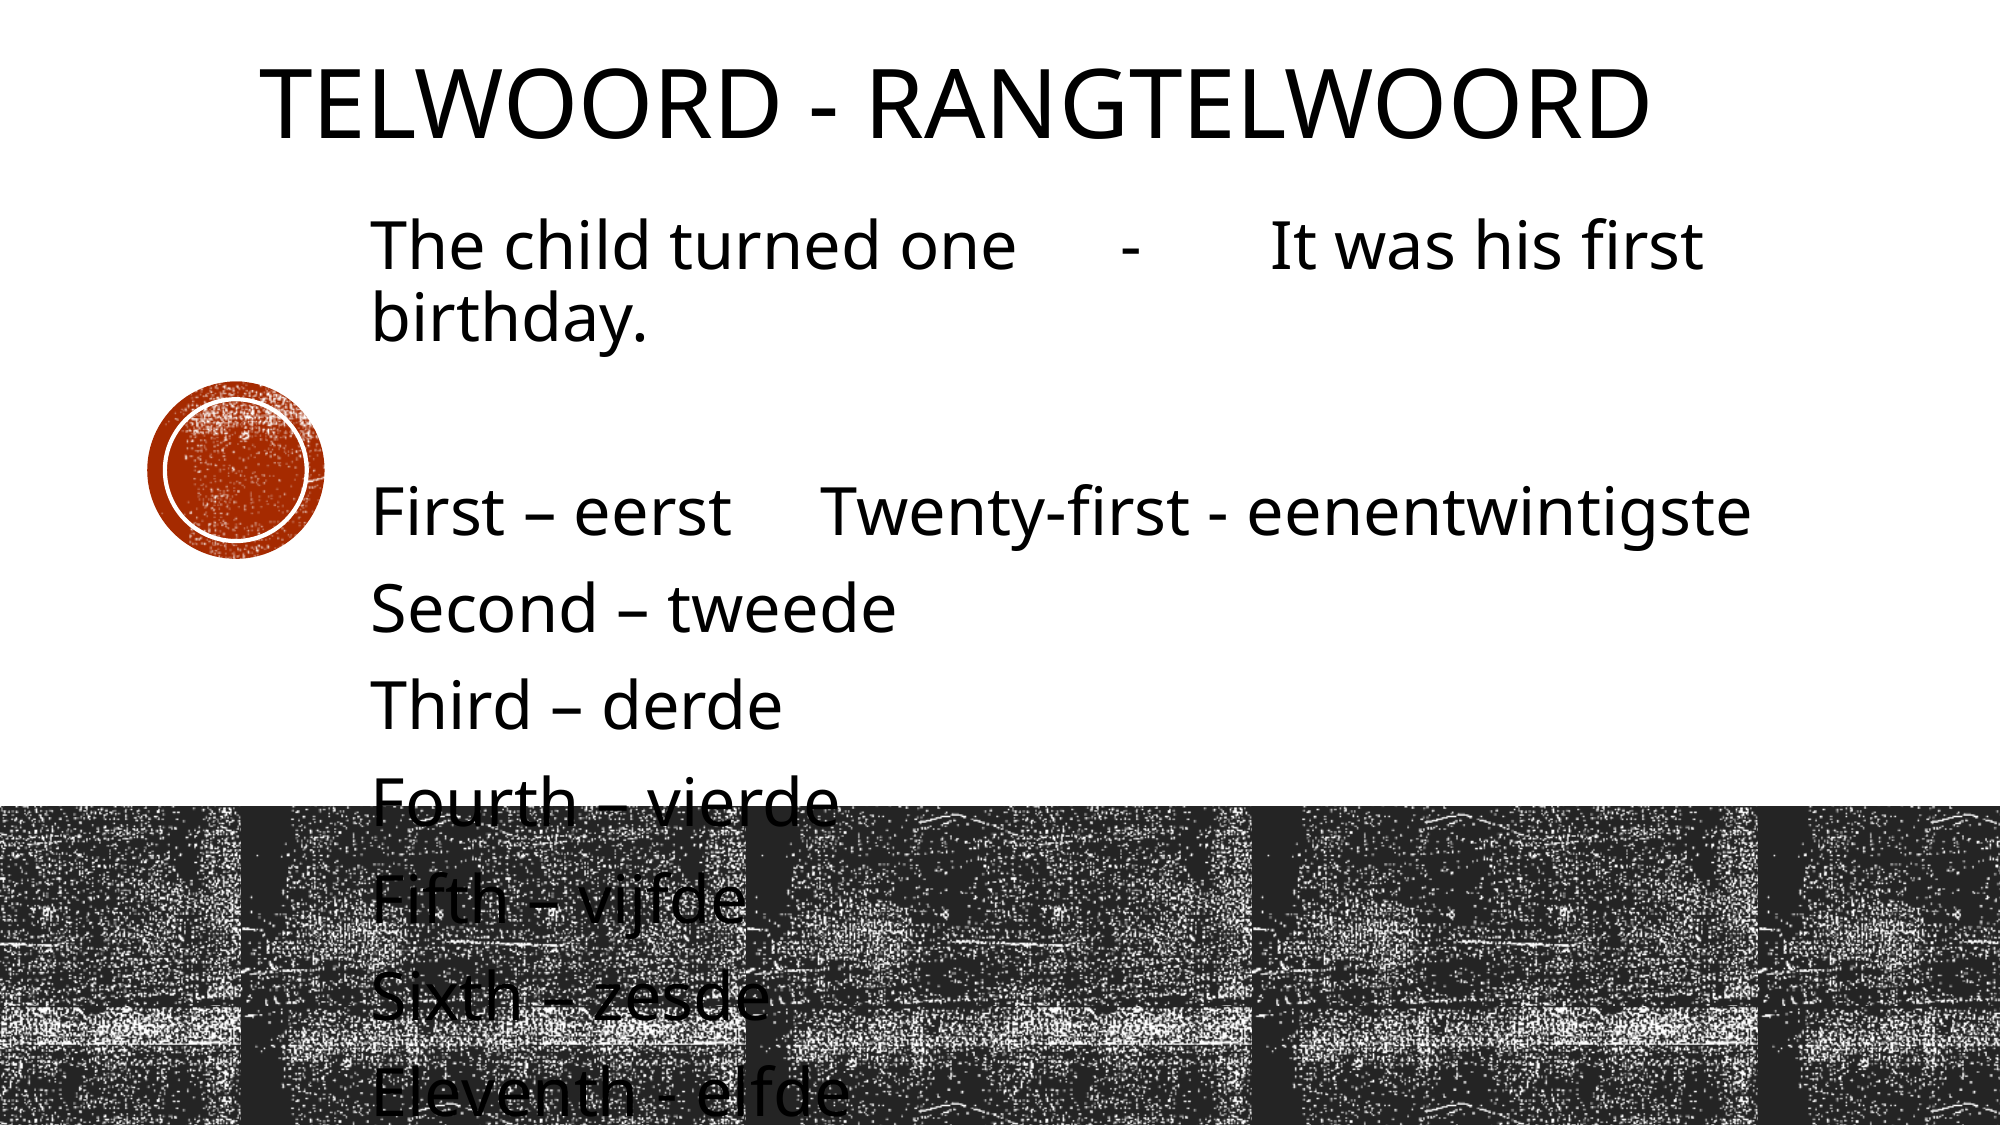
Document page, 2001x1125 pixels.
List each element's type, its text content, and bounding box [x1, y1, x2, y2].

list The child turned one - It was his first birthday. First – eerst Twenty-first - eenentwintigste Second – tweede Third – derde Fourth – vierde Fifth – vijfde Sixth – zesde Eleventh - elfde [355, 204, 1841, 1064]
title telwoord - rangtelwoord [244, 56, 1927, 166]
